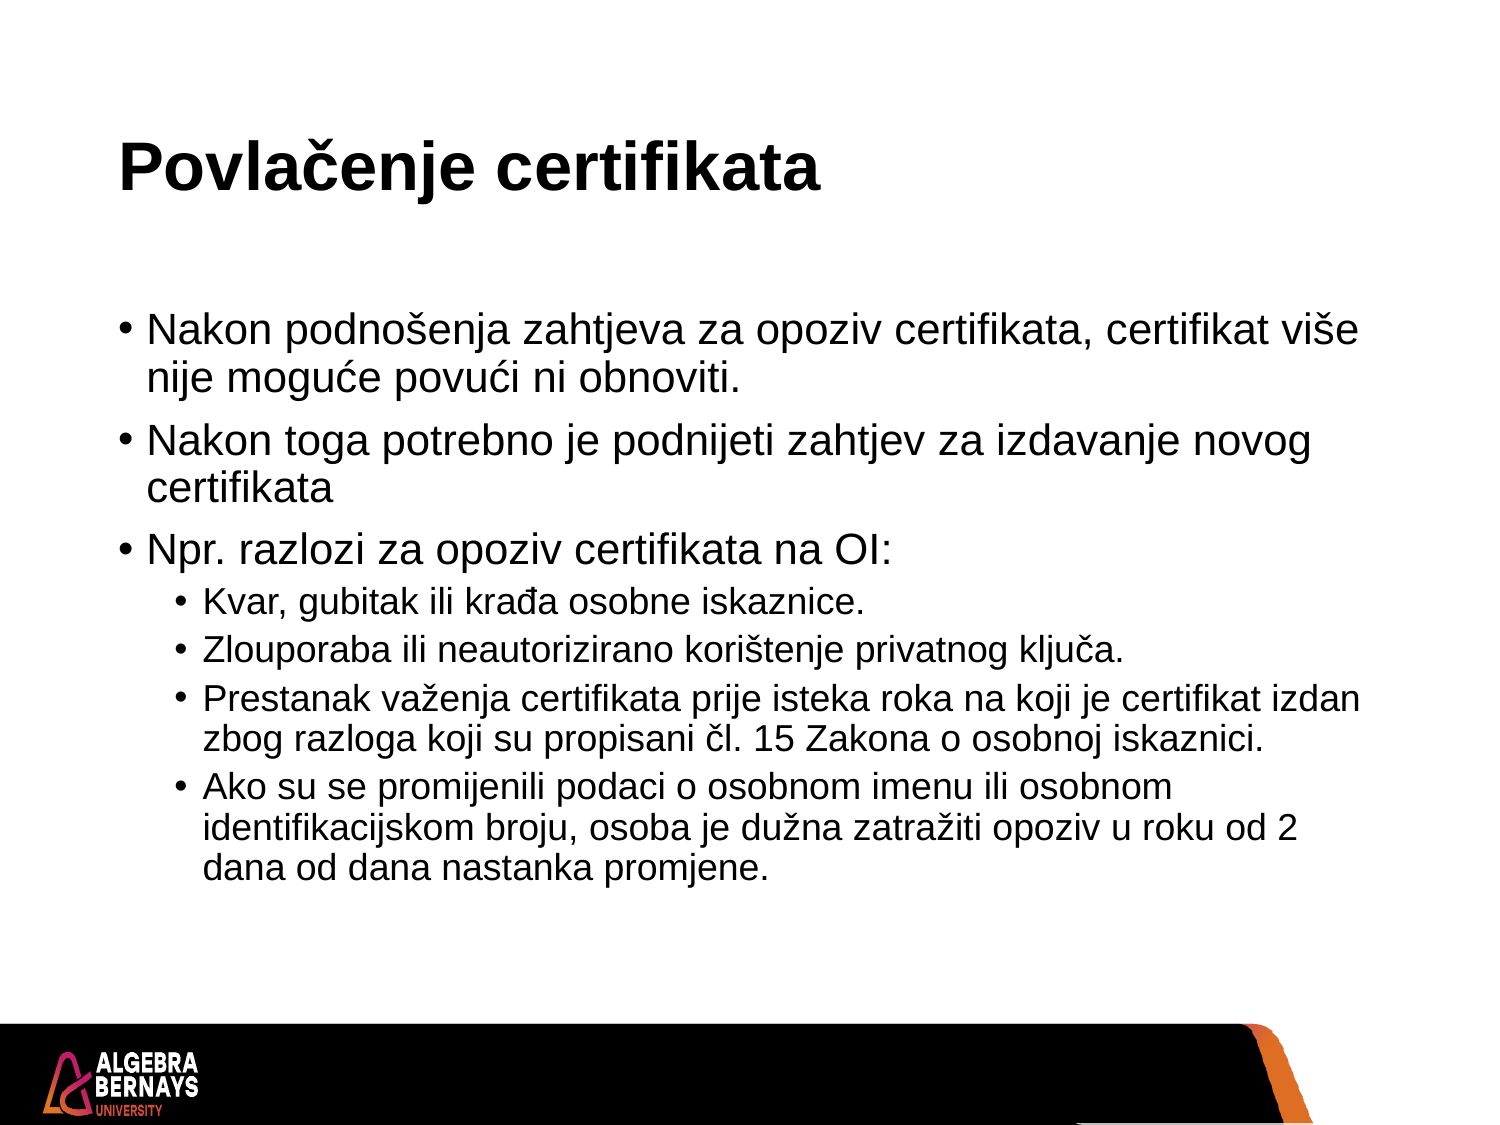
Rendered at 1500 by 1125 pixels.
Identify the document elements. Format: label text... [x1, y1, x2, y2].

list Nakon podnošenja zahtjeva za opoziv certifikata, certifikat više nije moguće povući ni obnoviti. Nakon toga potrebno je podnijeti zahtjev za izdavanje novog certifikata Npr. razlozi za opoziv certifikata na OI: Kvar, gubitak ili krađa osobne iskaznice. Zlouporaba ili neautorizirano korištenje privatnog ključa. Prestanak važenja certifikata prije isteka roka na koji je certifikat izdan zbog razloga koji su propisani čl. 15 Zakona o osobnoj iskaznici. Ako su se promijenili podaci o osobnom imenu ili osobnom identifikacijskom broju, osoba je dužna zatražiti opoziv u roku od 2 dana od dana nastanka promjene. [103, 299, 1397, 1014]
title Povlačenje certifikata [103, 59, 1397, 278]
picture [0, 1023, 1468, 1125]
